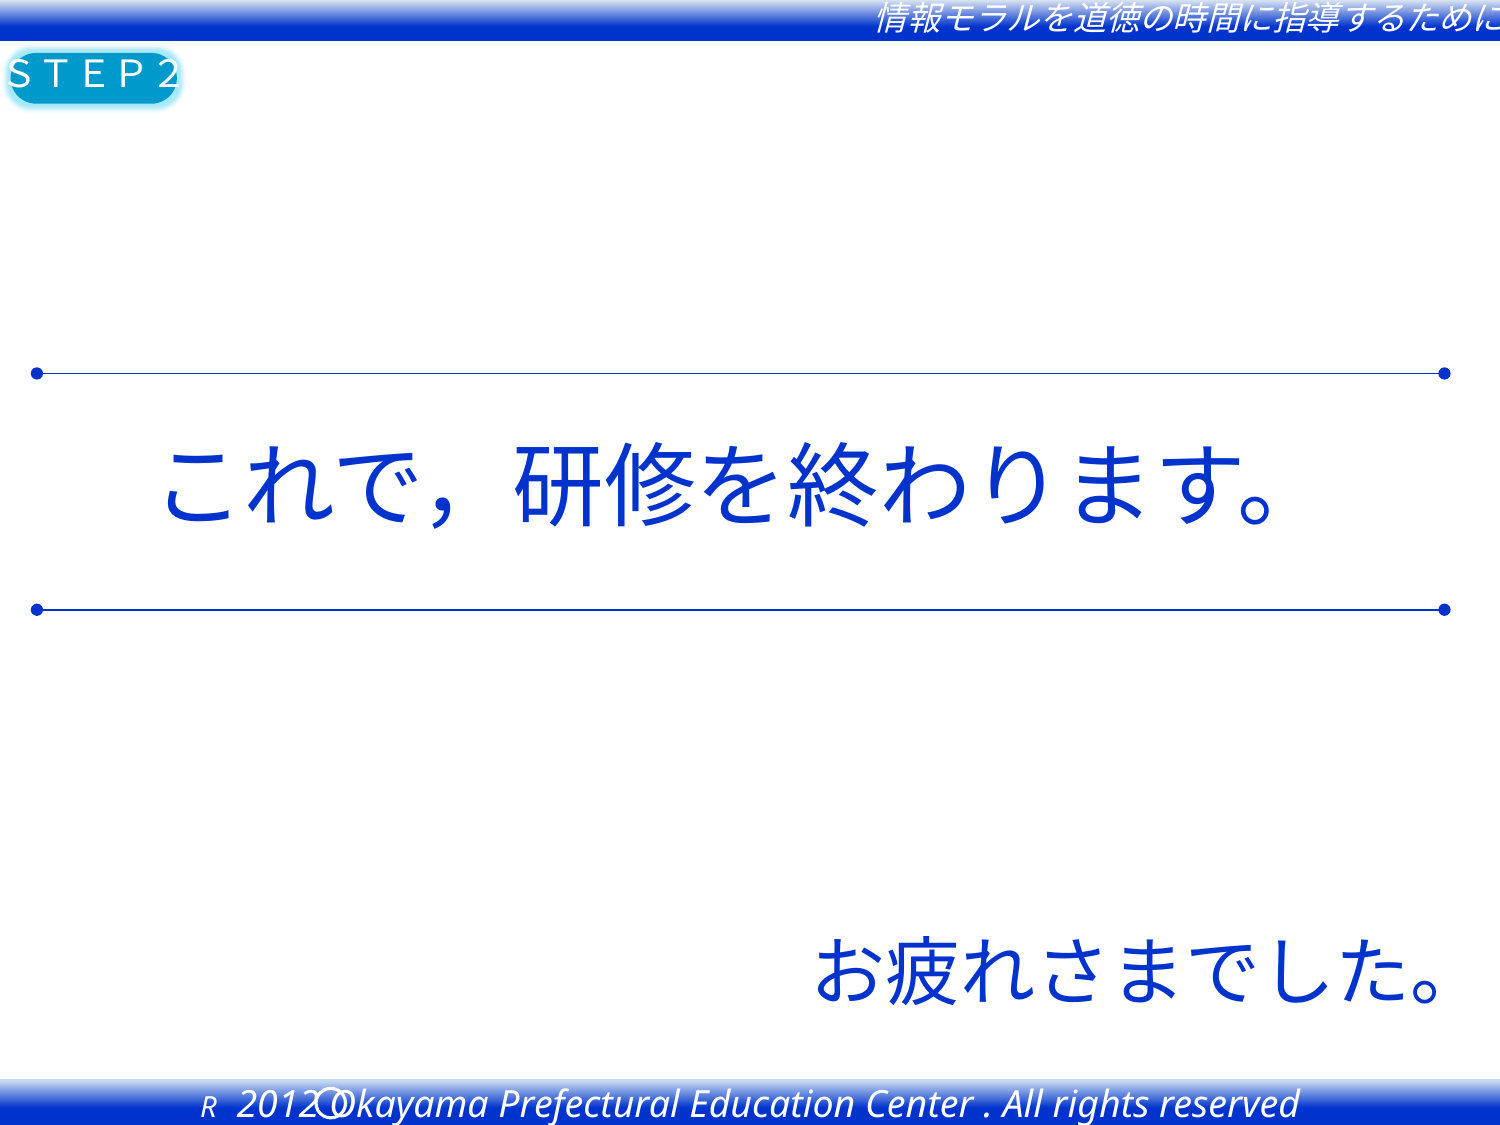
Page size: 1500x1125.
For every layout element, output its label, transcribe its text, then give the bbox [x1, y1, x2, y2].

text_box これで，研修を終わります。 [137, 420, 1345, 546]
text_box お疲れさまでした。 [0, 917, 1500, 1022]
